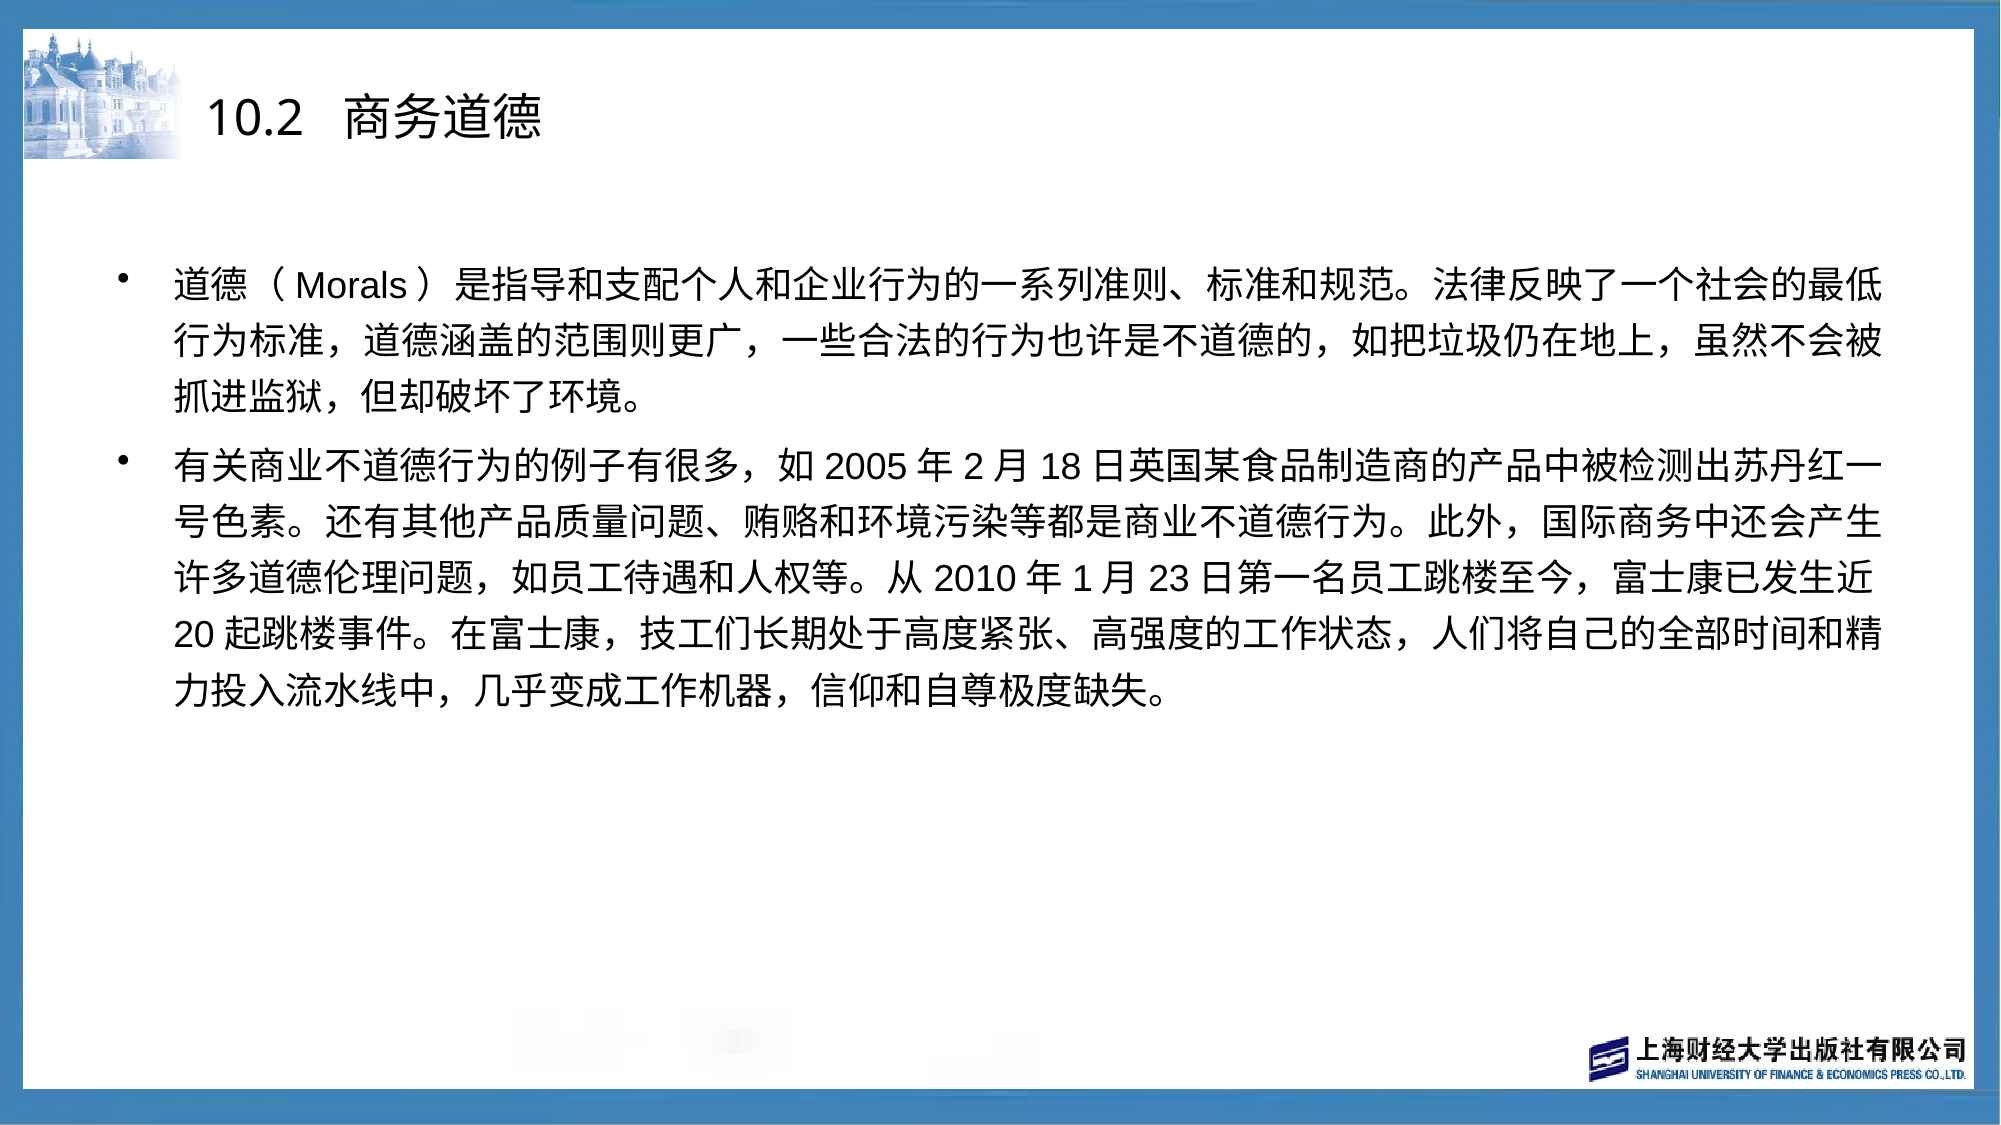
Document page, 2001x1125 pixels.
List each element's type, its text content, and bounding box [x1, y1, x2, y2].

title 10.2 商务道德 [190, 64, 1547, 168]
picture [0, 0, 2001, 1125]
list 道德（Morals）是指导和支配个人和企业行为的一系列准则、标准和规范。法律反映了一个社会的最低行为标准，道德涵盖的范围则更广，一些合法的行为也许是不道德的，如把垃圾仍在地上，虽然不会被抓进监狱，但却破坏了环境。 有关商业不道德行为的例子有很多，如2005年2月18日英国某食品制造商的产品中被检测出苏丹红一号色素。还有其他产品质量问题、贿赂和环境污染等都是商业不道德行为。此外，国际商务中还会产生许多道德伦理问题，如员工待遇和人权等。从2010年1月23日第一名员工跳楼至今，富士康已发生近20起跳楼事件。在富士康，技工们长期处于高度紧张、高强度的工作状态，人们将自己的全部时间和精力投入流水线中，几乎变成工作机器，信仰和自尊极度缺失。 [102, 241, 1898, 1065]
